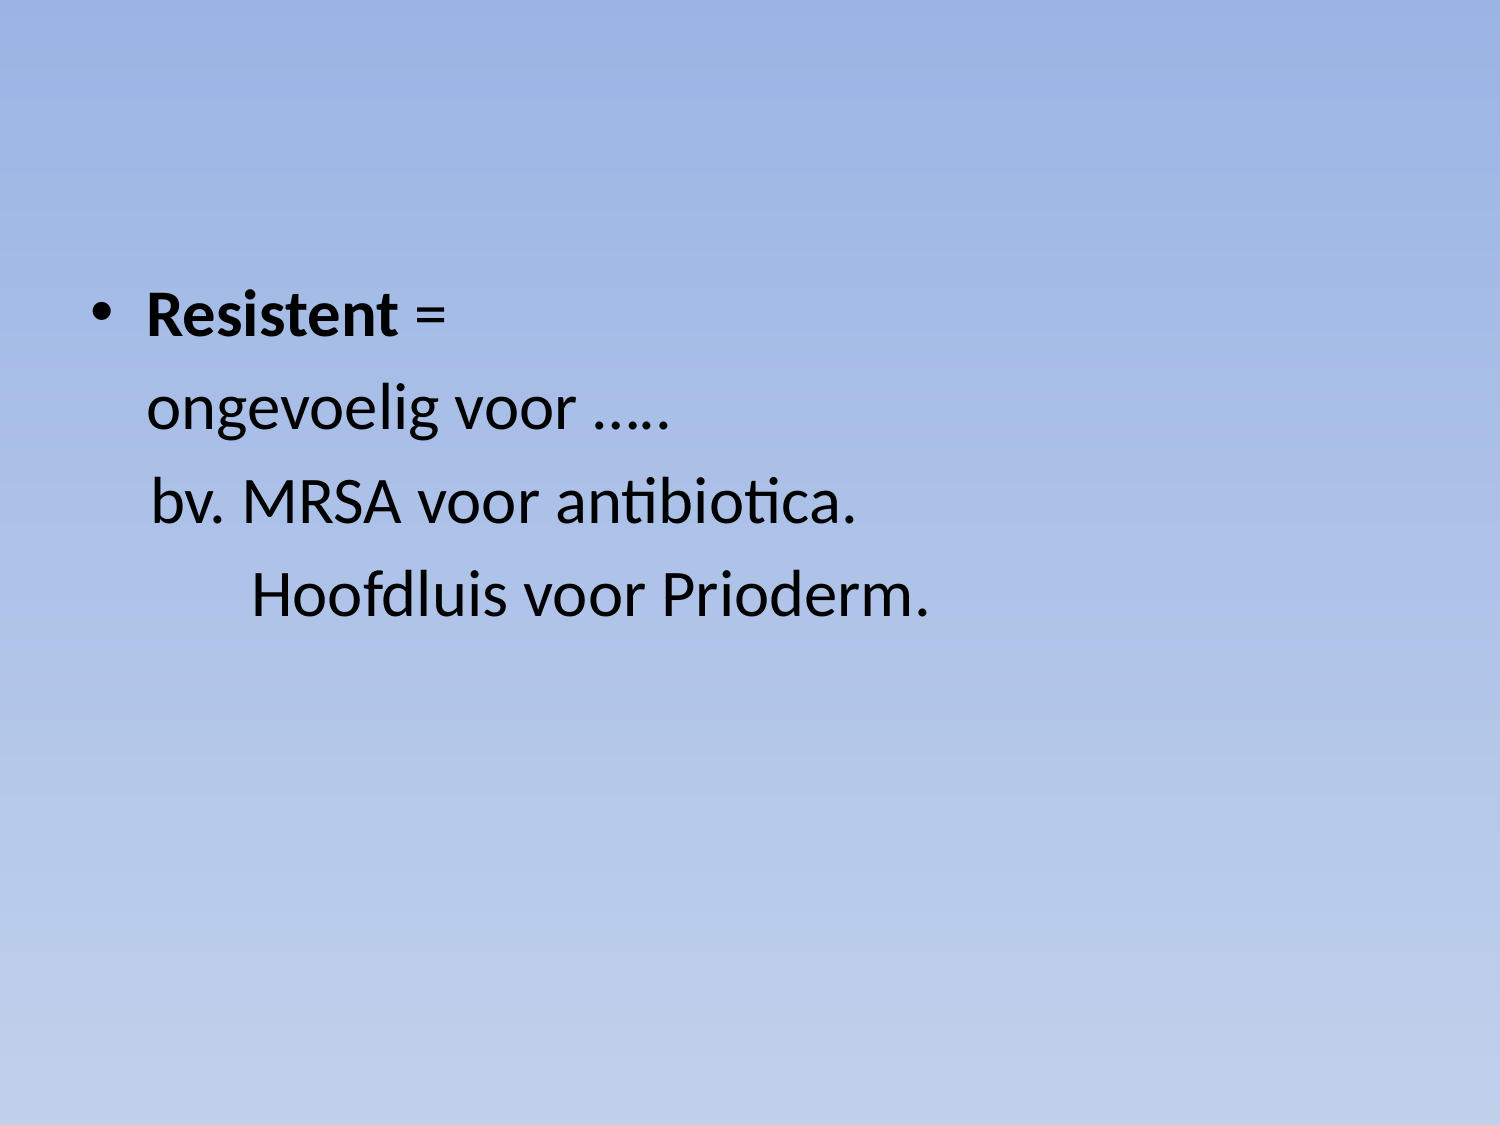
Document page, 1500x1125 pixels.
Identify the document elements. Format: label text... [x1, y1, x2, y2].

list Resistent = ongevoelig voor ….. bv. MRSA voor antibiotica. Hoofdluis voor Prioderm. [75, 262, 1425, 1005]
